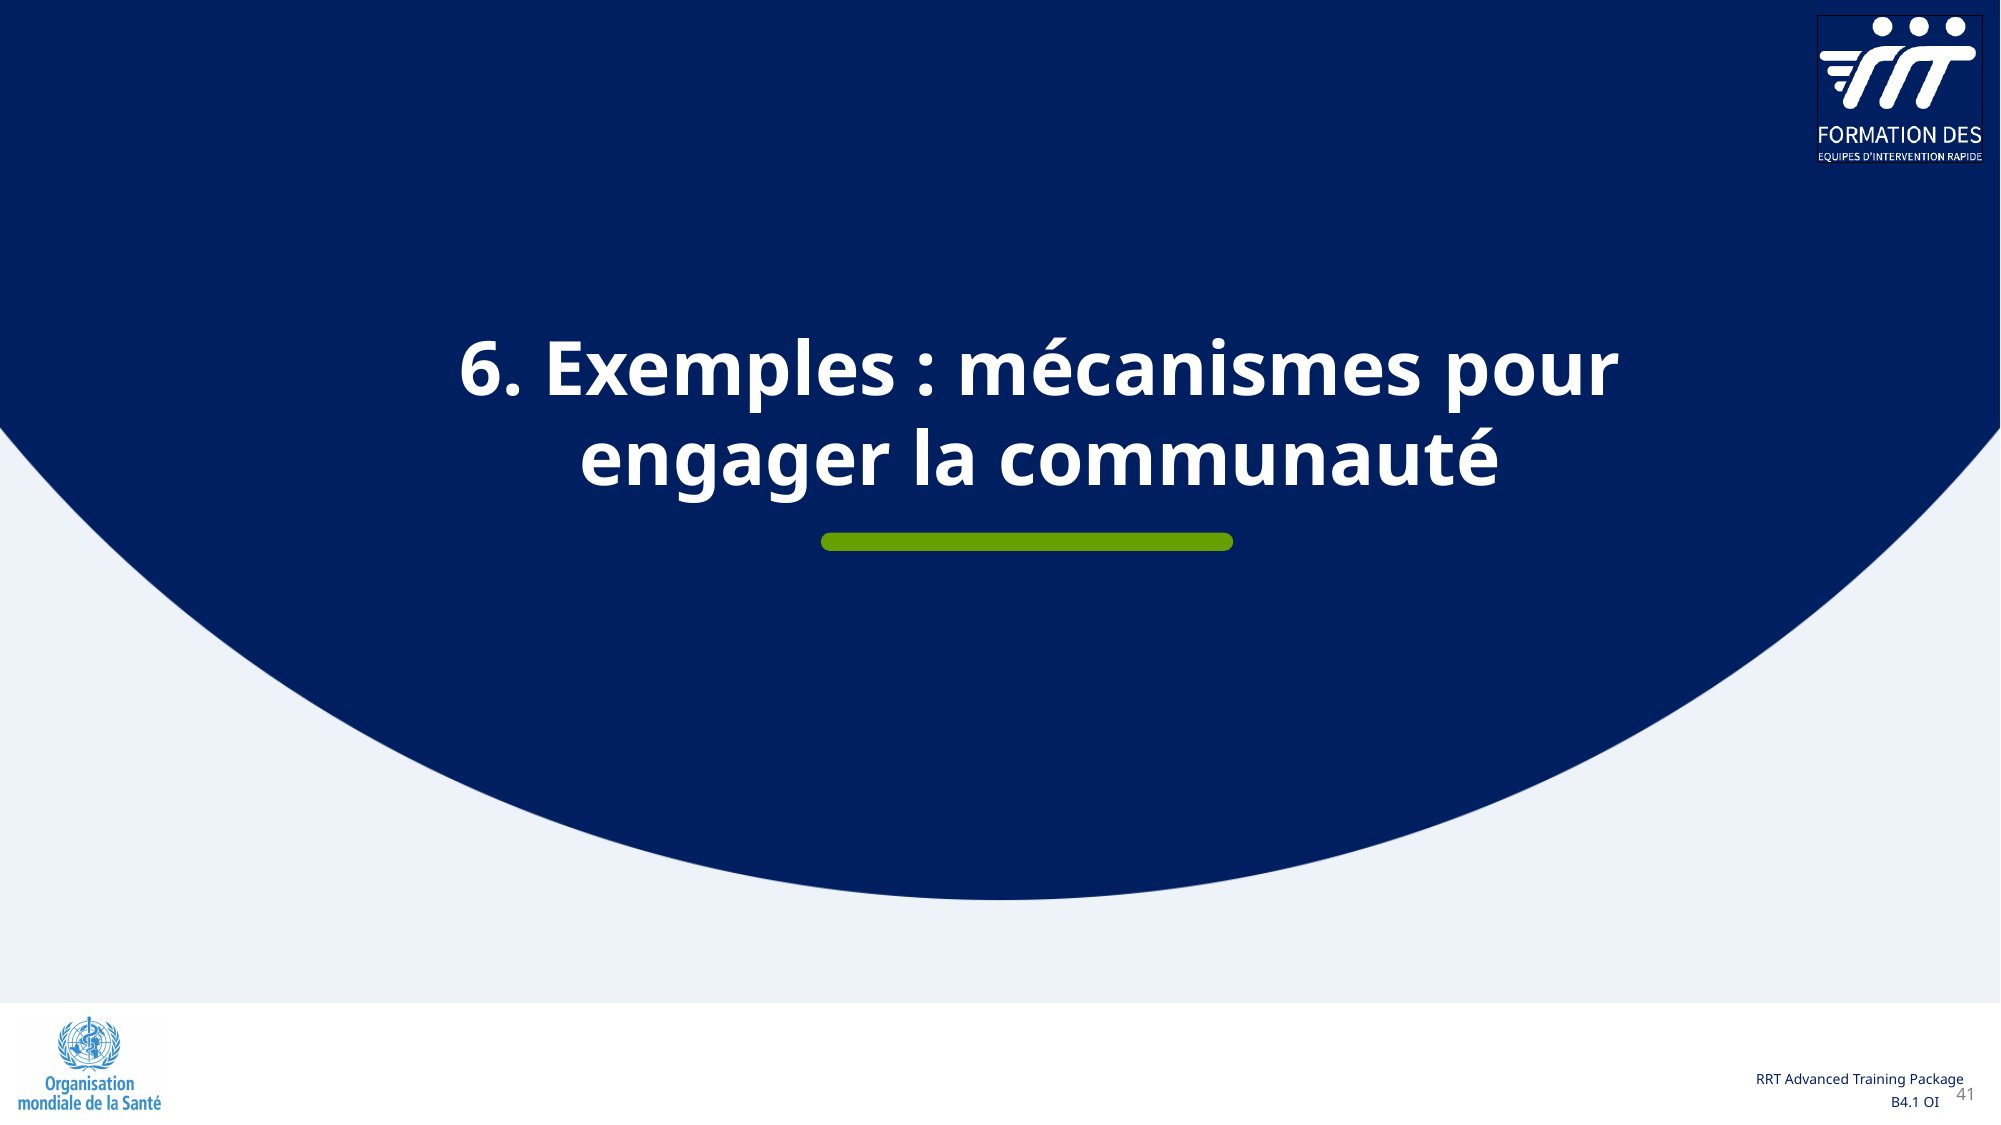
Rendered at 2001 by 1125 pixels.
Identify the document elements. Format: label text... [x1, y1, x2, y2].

picture [17, 1015, 162, 1111]
picture [0, 0, 2001, 1003]
list 6. Exemples : mécanismes pour engager la communauté [308, 312, 1768, 677]
